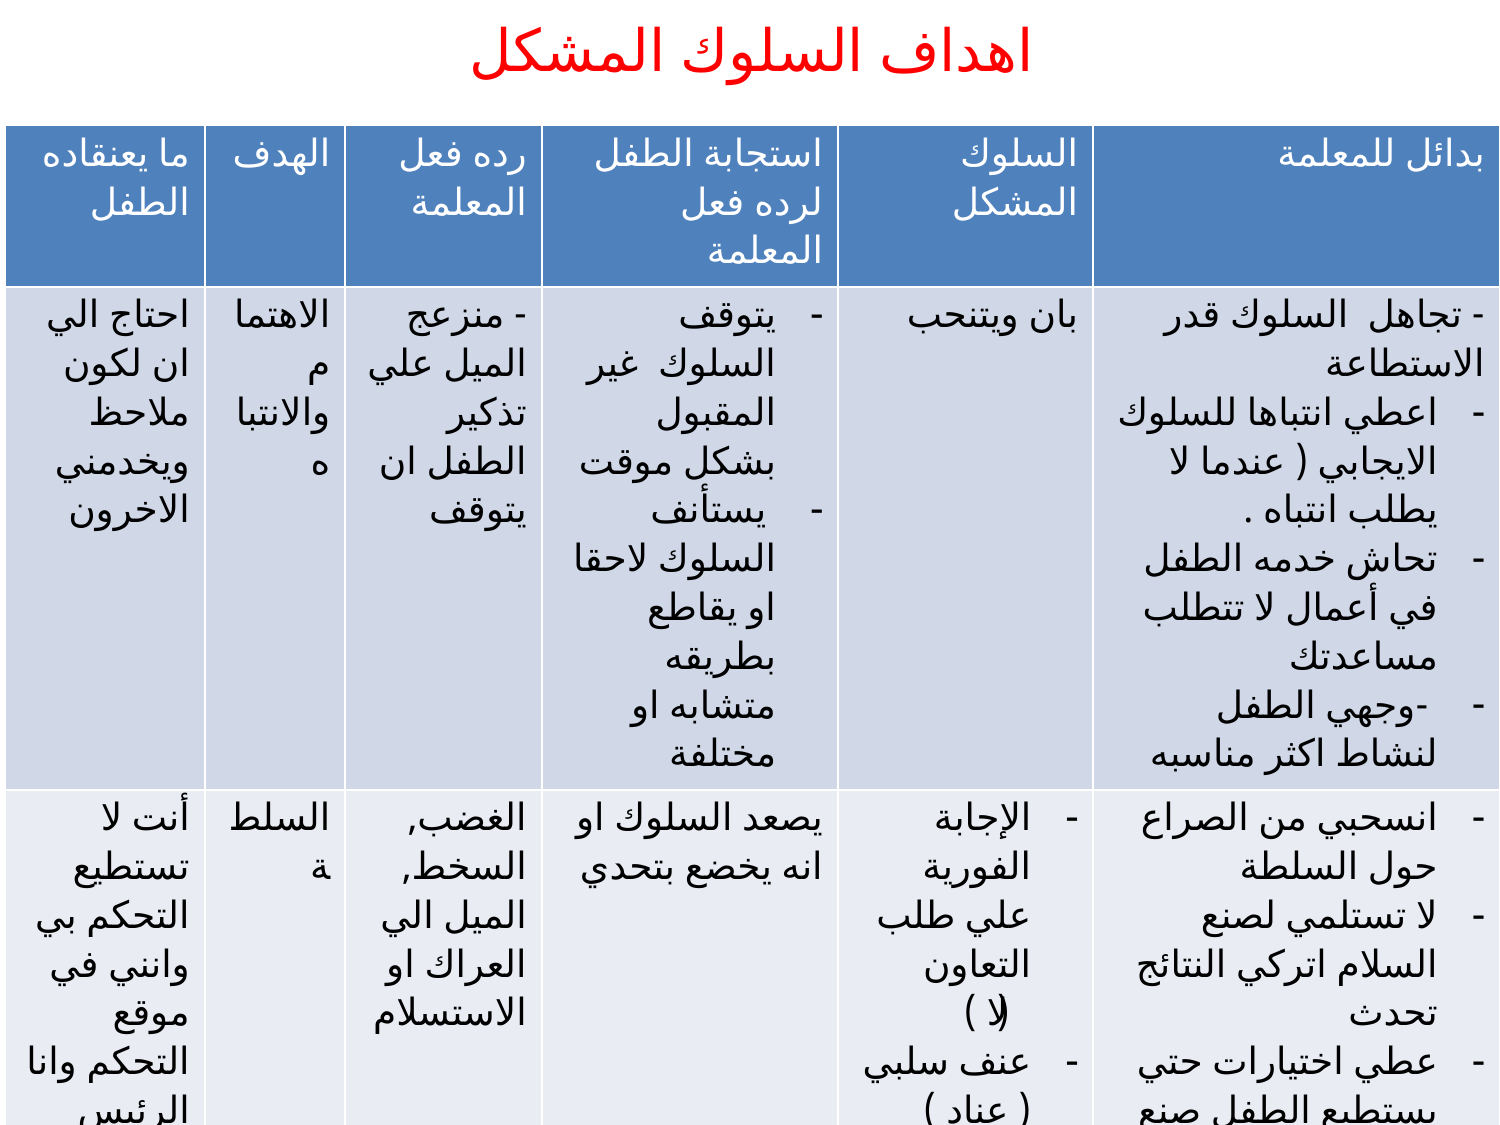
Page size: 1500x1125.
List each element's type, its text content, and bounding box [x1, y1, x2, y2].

table_cell الاهتمام والانتباه [206, 288, 344, 789]
table_cell بان ويتنحب [839, 288, 1092, 789]
table_cell يصعد السلوك او انه يخضع بتحدي [543, 791, 837, 1125]
table_cell الغضب, السخط, الميل الي العراك او الاستسلام [346, 791, 541, 1125]
table_cell - تجاهل السلوك قدر الاستطاعة اعطي انتباها للسلوك الايجابي ( عندما لا يطلب انتباه . تحاش خدمه الطفل في أعمال لا تتطلب مساعدتك -وجهي الطفل لنشاط اكثر مناسبه [1094, 288, 1499, 789]
table_header الهدف [206, 126, 344, 286]
table_cell احتاج الي ان لكون ملاحظ ويخدمني الاخرون [6, 288, 204, 789]
table_cell انسحبي من الصراع حول السلطة لا تستلمي لصنع السلام اتركي النتائج تحدث عطي اختيارات حتي يستطيع الطفل صنع القرار - ساعد الطفل في استخدام القوه والسلطه في مواقف ايجابيه [1094, 791, 1499, 1125]
table_header رده فعل المعلمة [346, 126, 541, 286]
table_cell الإجابة الفورية علي طلب التعاون ( لا ) عنف سلبي ( عناد ) عنف نشيط ( ضرب او تخريب ) قد يخطع الطفل موقتا ( خضوع موقتا [839, 791, 1092, 1125]
table_cell السلطة [206, 791, 344, 1125]
table_cell أنت لا تستطيع التحكم بي وانني في موقع التحكم وانا الرئيس [6, 791, 204, 1125]
table_header ما يعنقاده الطفل [6, 126, 204, 286]
table_cell يتوقف السلوك غير المقبول بشكل موقت يستأنف السلوك لاحقا او يقاطع بطريقه متشابه او مختلفة [543, 288, 837, 789]
table_header السلوك المشكل [839, 126, 1092, 286]
table_header بدائل للمعلمة [1094, 126, 1499, 286]
table_header استجابة الطفل لرده فعل المعلمة [543, 126, 837, 286]
title اهداف السلوك المشكل [76, 1, 1427, 94]
table_cell - منزعج الميل علي تذكير الطفل ان يتوقف [346, 288, 541, 789]
